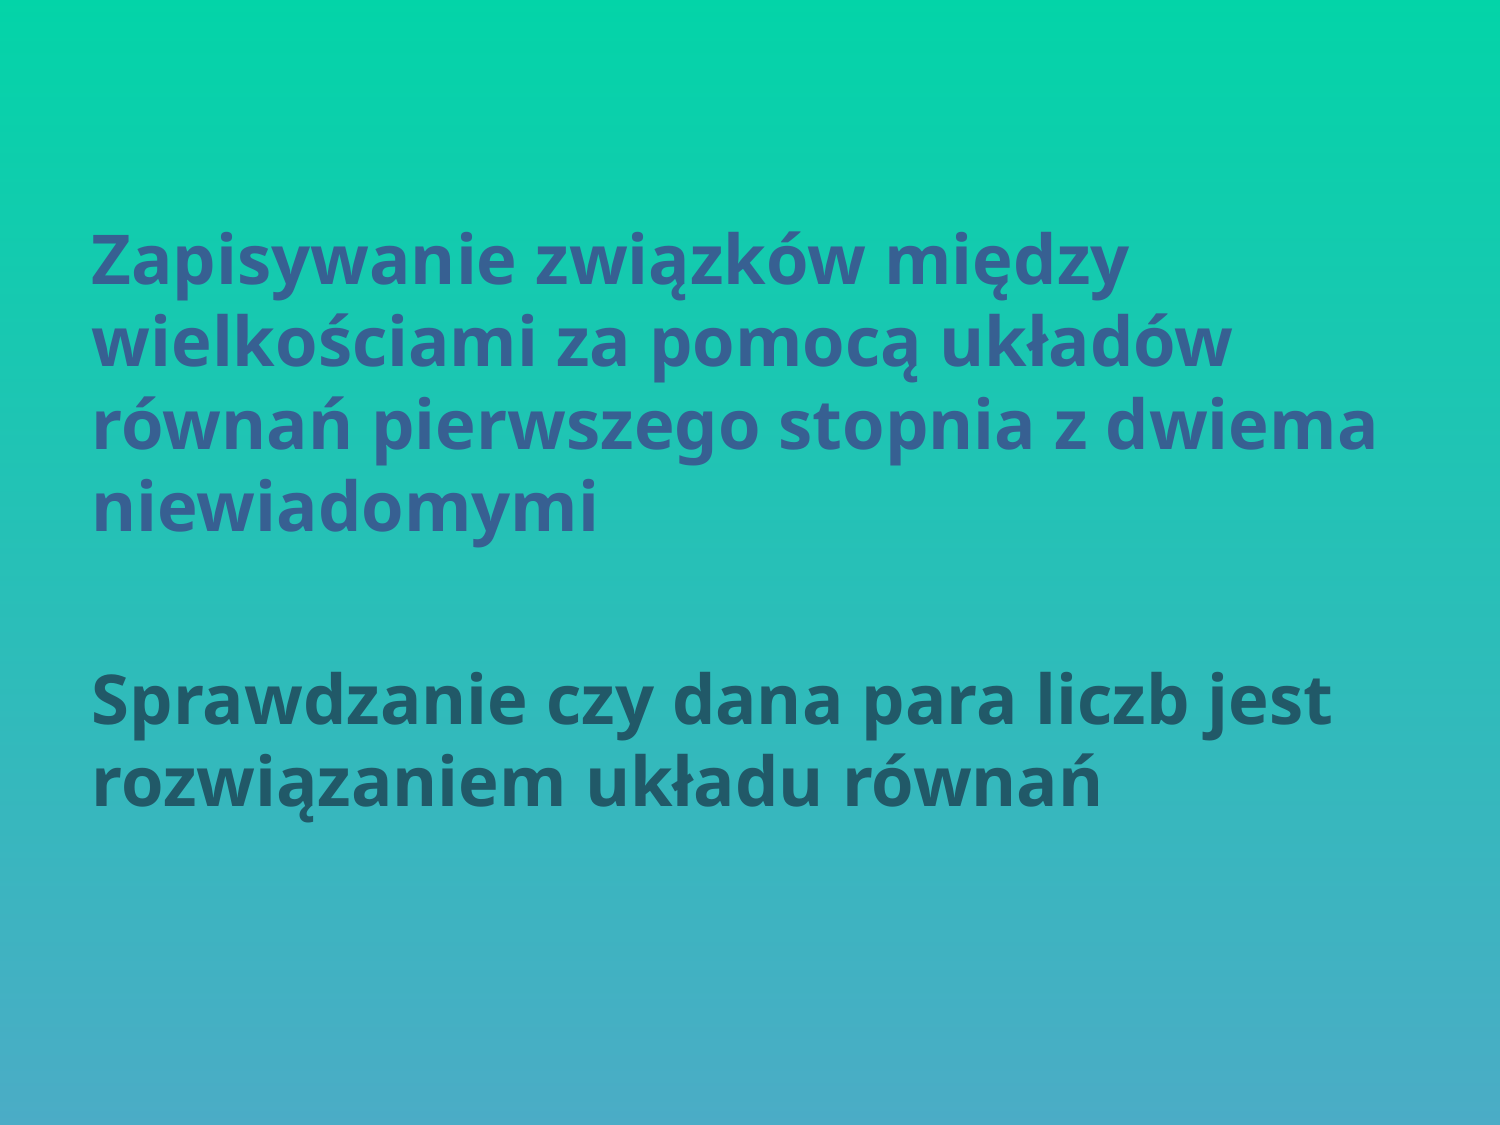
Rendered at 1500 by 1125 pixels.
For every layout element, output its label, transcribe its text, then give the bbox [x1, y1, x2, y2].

list Zapisywanie związków między wielkościami za pomocą układów równań pierwszego stopnia z dwiema niewiadomymi Sprawdzanie czy dana para liczb jest rozwiązaniem układu równań [76, 208, 1427, 951]
